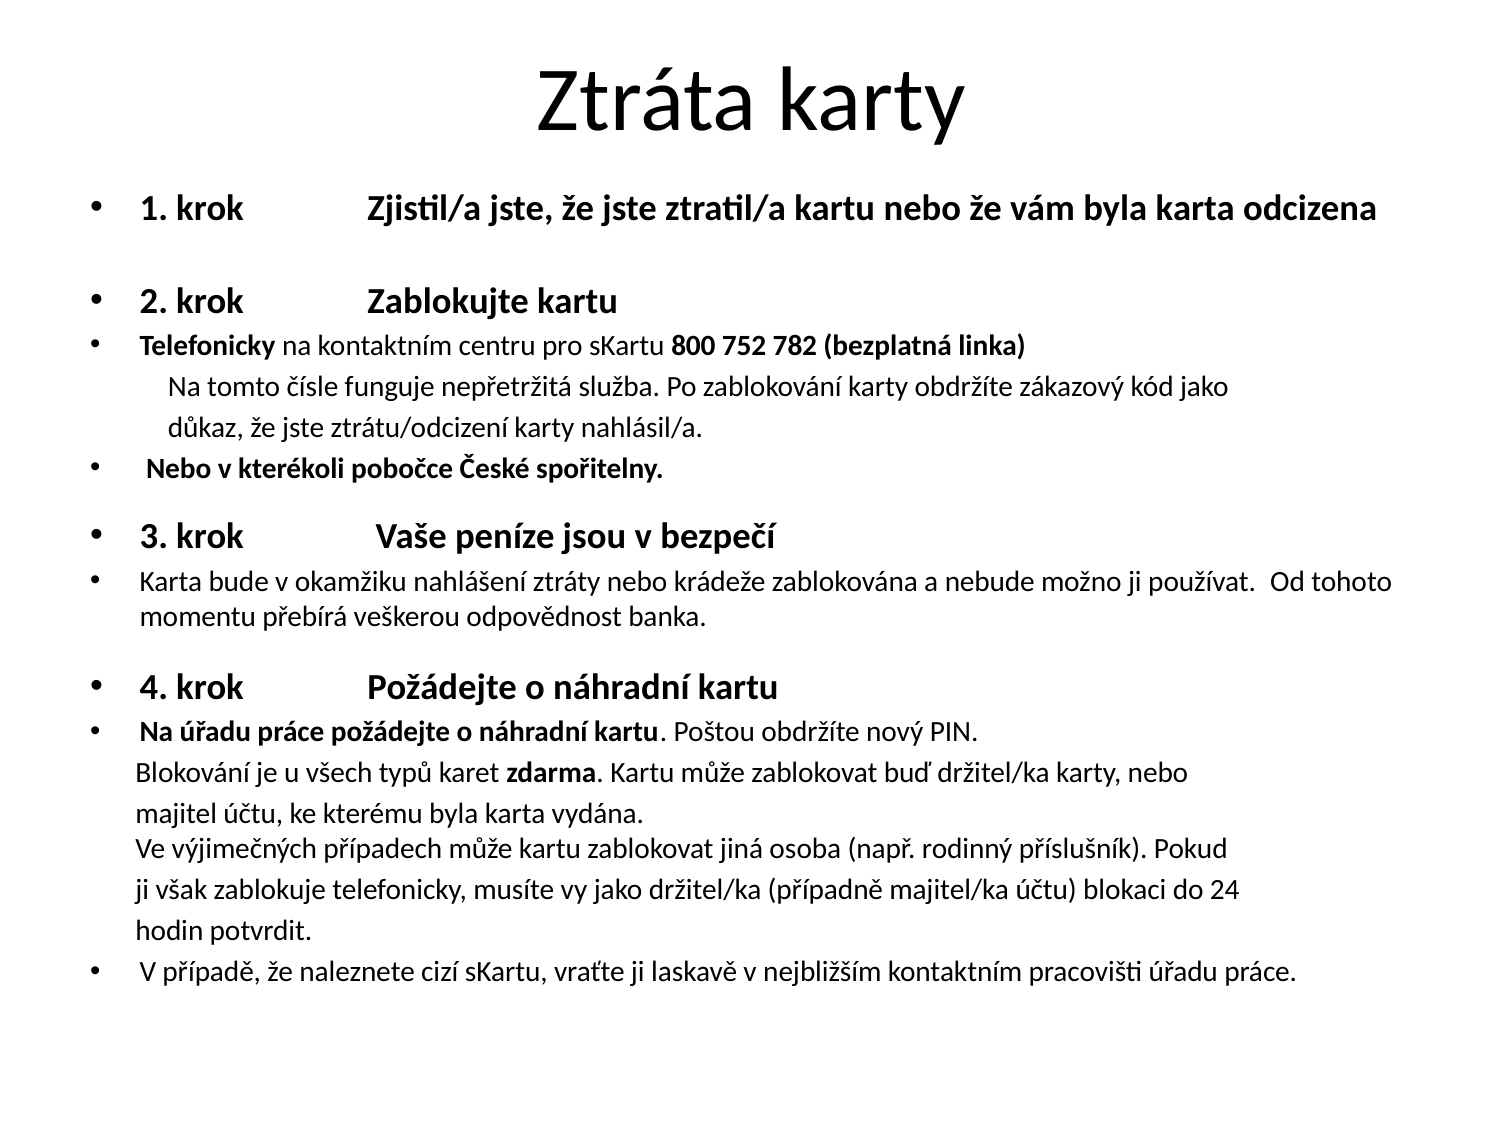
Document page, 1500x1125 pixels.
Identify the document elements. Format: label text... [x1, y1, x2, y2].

list 1. krok Zjistil/a jste, že jste ztratil/a kartu nebo že vám byla karta odcizena 2. krok Zablokujte kartu Telefonicky na kontaktním centru pro sKartu 800 752 782 (bezplatná linka) Na tomto čísle funguje nepřetržitá služba. Po zablokování karty obdržíte zákazový kód jako důkaz, že jste ztrátu/odcizení karty nahlásil/a. Nebo v kterékoli pobočce České spořitelny. 3. krok Vaše peníze jsou v bezpečí Karta bude v okamžiku nahlášení ztráty nebo krádeže zablokována a nebude možno ji používat. Od tohoto momentu přebírá veškerou odpovědnost banka. 4. krok Požádejte o náhradní kartu Na úřadu práce požádejte o náhradní kartu. Poštou obdržíte nový PIN. Blokování je u všech typů karet zdarma. Kartu může zablokovat buď držitel/ka karty, nebo majitel účtu, ke kterému byla karta vydána. Ve výjimečných případech může kartu zablokovat jiná osoba (např. rodinný příslušník). Pokud ji však zablokuje telefonicky, musíte vy jako držitel/ka (případně majitel/ka účtu) blokaci do 24 hodin potvrdit. V případě, že naleznete cizí sKartu, vraťte ji laskavě v nejbližším kontaktním pracovišti úřadu práce. [75, 149, 1425, 1047]
title Ztráta karty [76, 0, 1427, 188]
